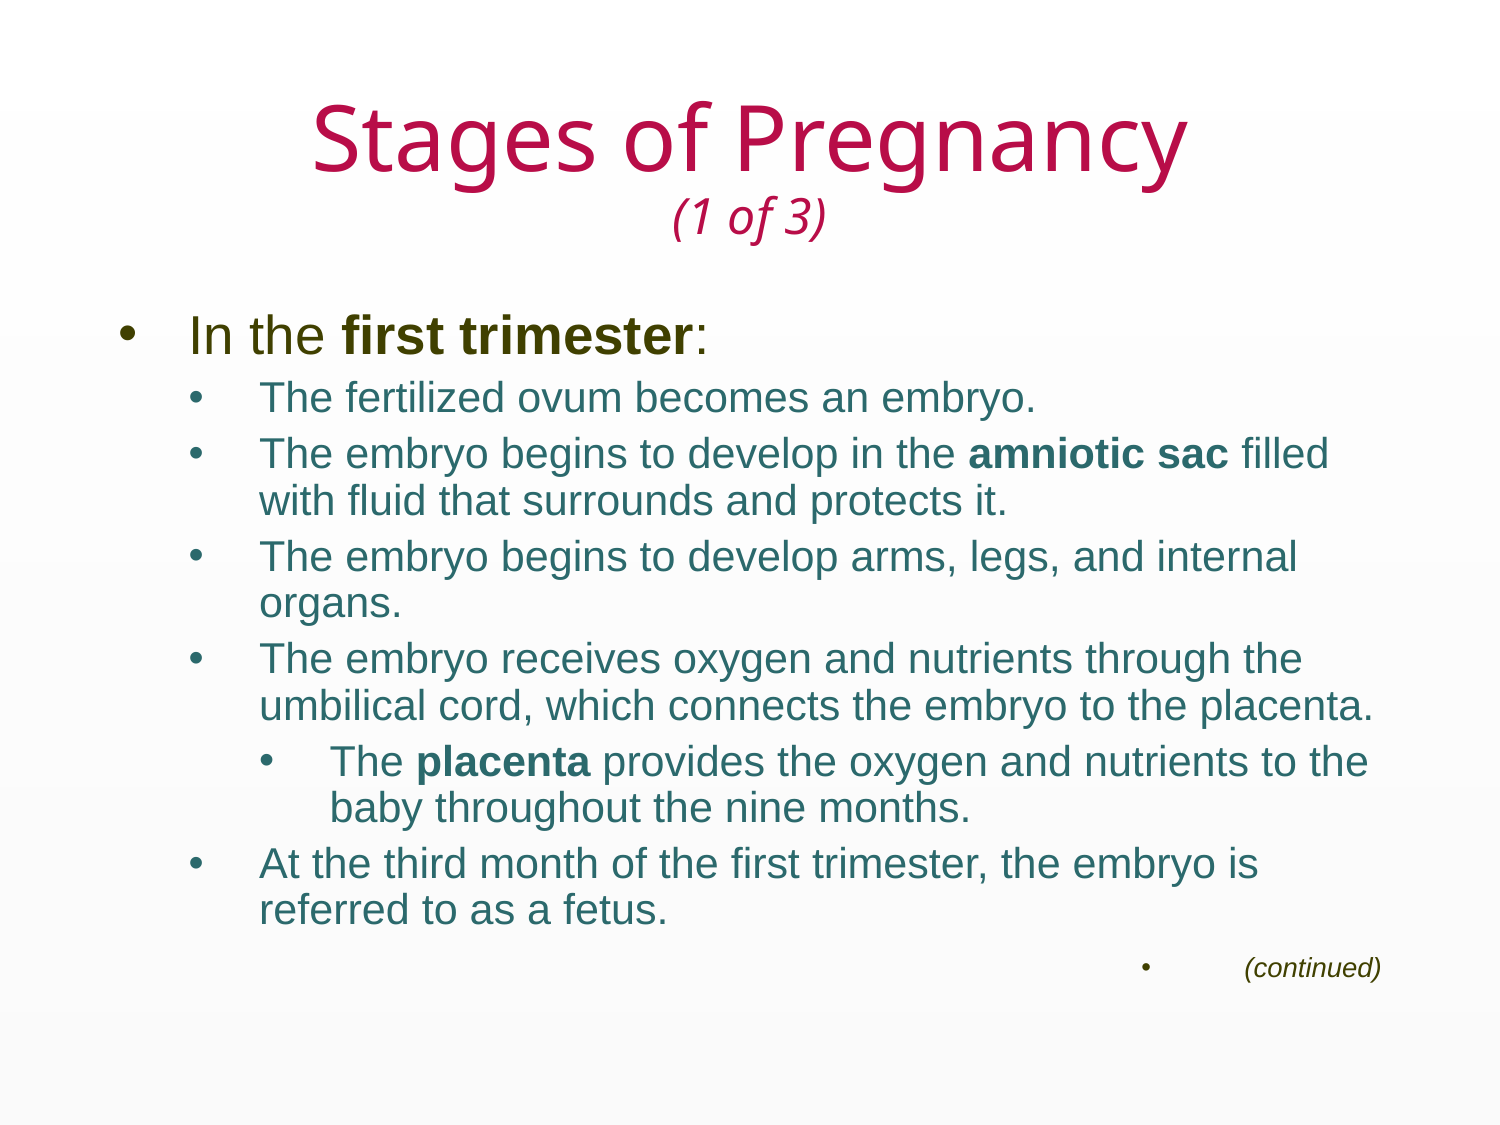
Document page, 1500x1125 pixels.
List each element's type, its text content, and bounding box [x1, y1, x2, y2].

title Stages of Pregnancy (1 of 3) [103, 59, 1397, 278]
list In the first trimester: The fertilized ovum becomes an embryo. The embryo begins to develop in the amniotic sac filled with fluid that surrounds and protects it. The embryo begins to develop arms, legs, and internal organs. The embryo receives oxygen and nutrients through the umbilical cord, which connects the embryo to the placenta. The placenta provides the oxygen and nutrients to the baby throughout the nine months. At the third month of the first trimester, the embryo is referred to as a fetus. (continued) [103, 299, 1397, 1014]
